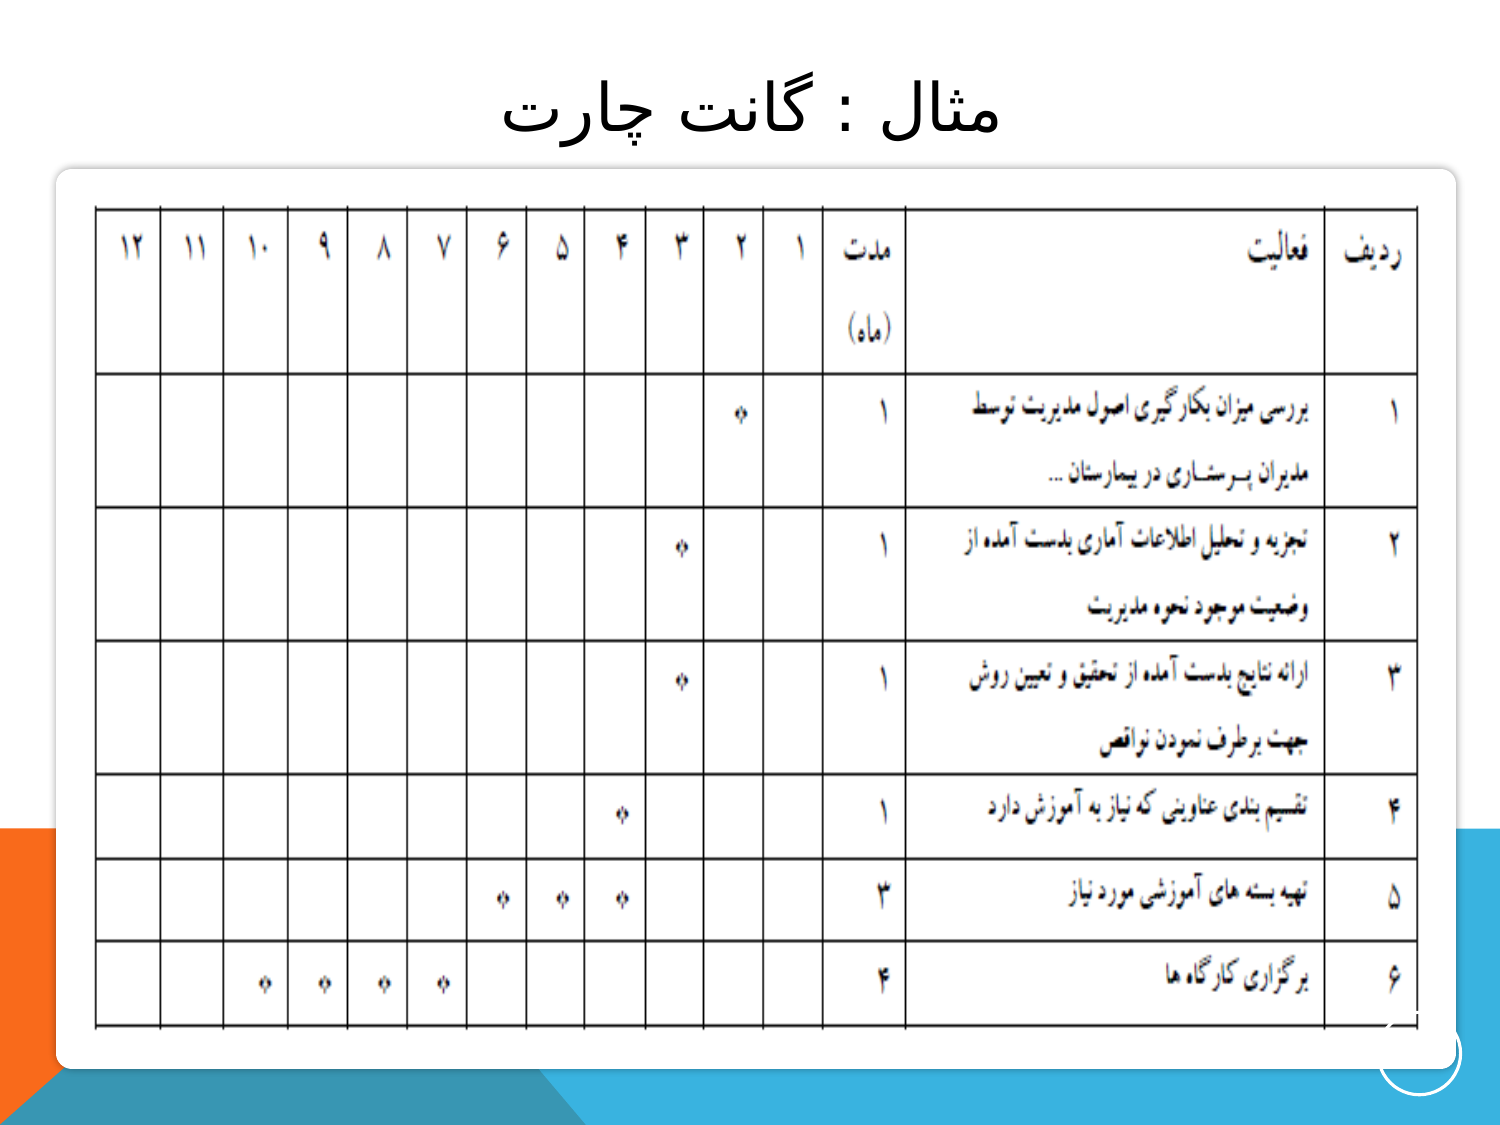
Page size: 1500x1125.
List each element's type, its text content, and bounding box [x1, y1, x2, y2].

slide_number 30 [1376, 1011, 1463, 1097]
picture [87, 199, 1426, 1038]
title مثال : گانت چارت [135, 60, 1369, 150]
